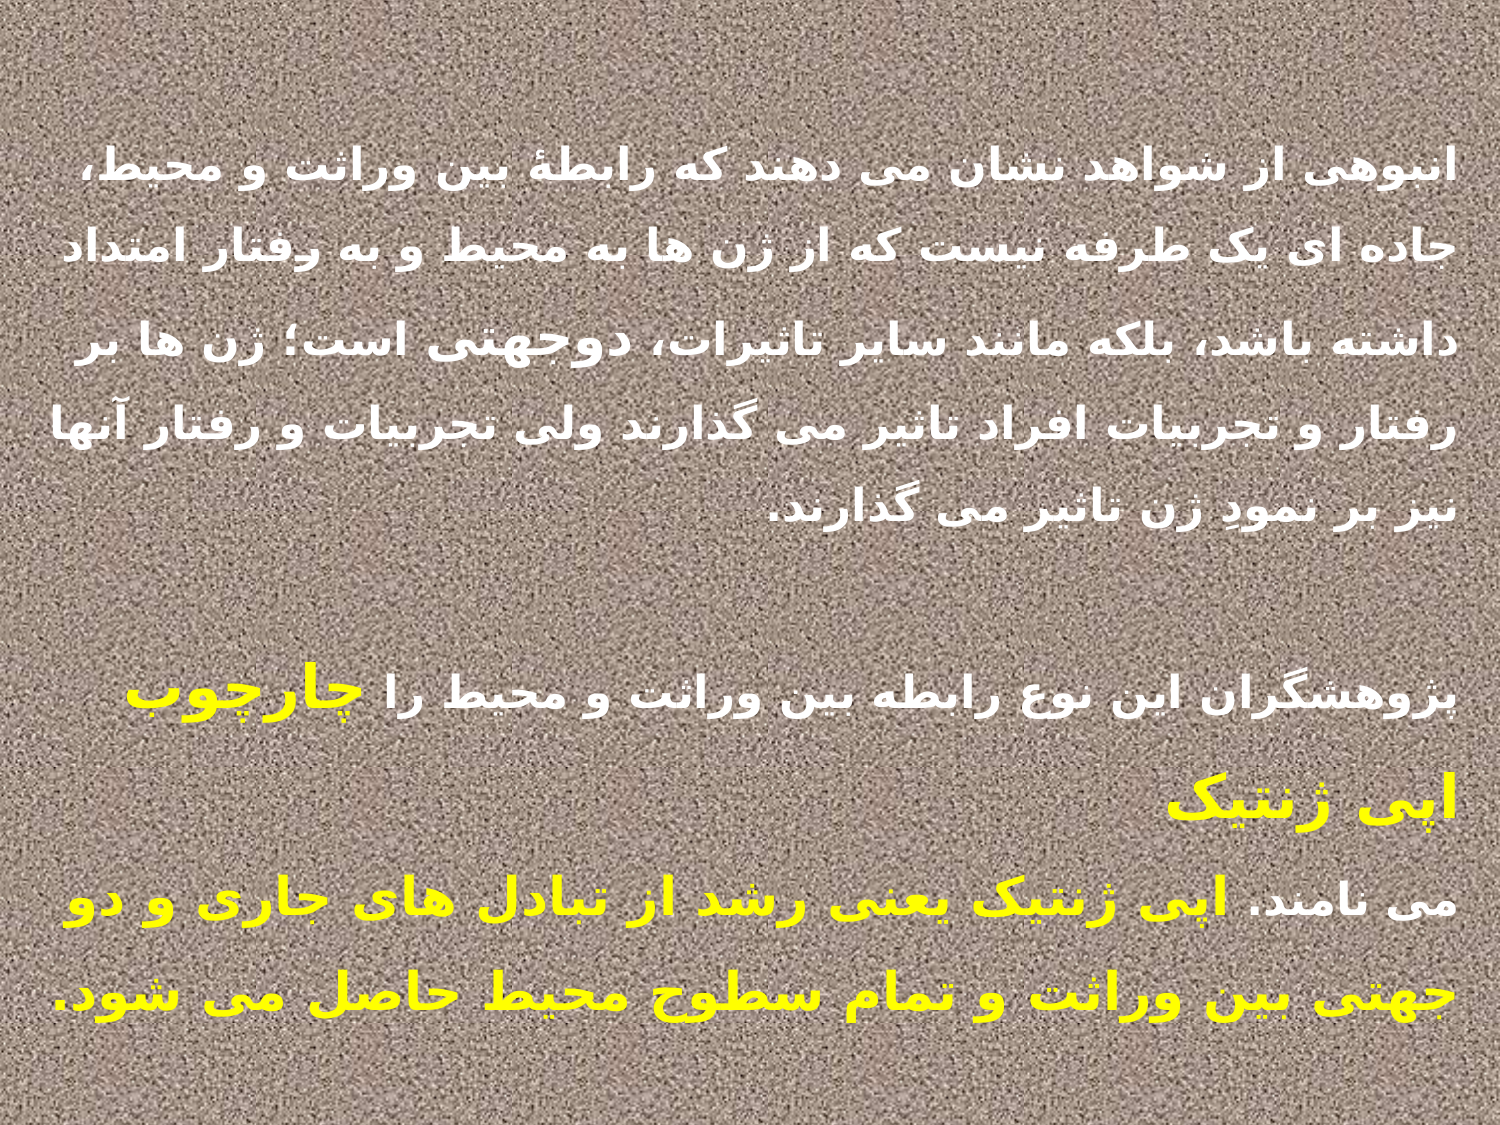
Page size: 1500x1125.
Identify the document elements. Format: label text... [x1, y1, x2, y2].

picture [0, 0, 1500, 1125]
footer www.modirkade.ir [212, 1050, 904, 1095]
slide_number 60 [1417, 1068, 1494, 1114]
list انبوهی از شواهد نشان می دهند که رابطۀ بین وراثت و محیط، جاده ای یک طرفه نیست که از ژن ها به محیط و به رفتار امتداد داشته باشد، بلکه مانند سایر تاثیرات، دوجهتی است؛ ژن ها بر رفتار و تجربیات افراد تاثیر می گذارند ولی تجربیات و رفتار آنها نیز بر نمودِ ژن تاثیر می گذارند. پژوهشگران این نوع رابطه بین وراثت و محیط را چارچوب اپی ژنتیک می نامند. اپی ژنتیک یعنی رشد از تبادل های جاری و دو جهتی بین وراثت و تمام سطوح محیط حاصل می شود. [24, 99, 1475, 1100]
